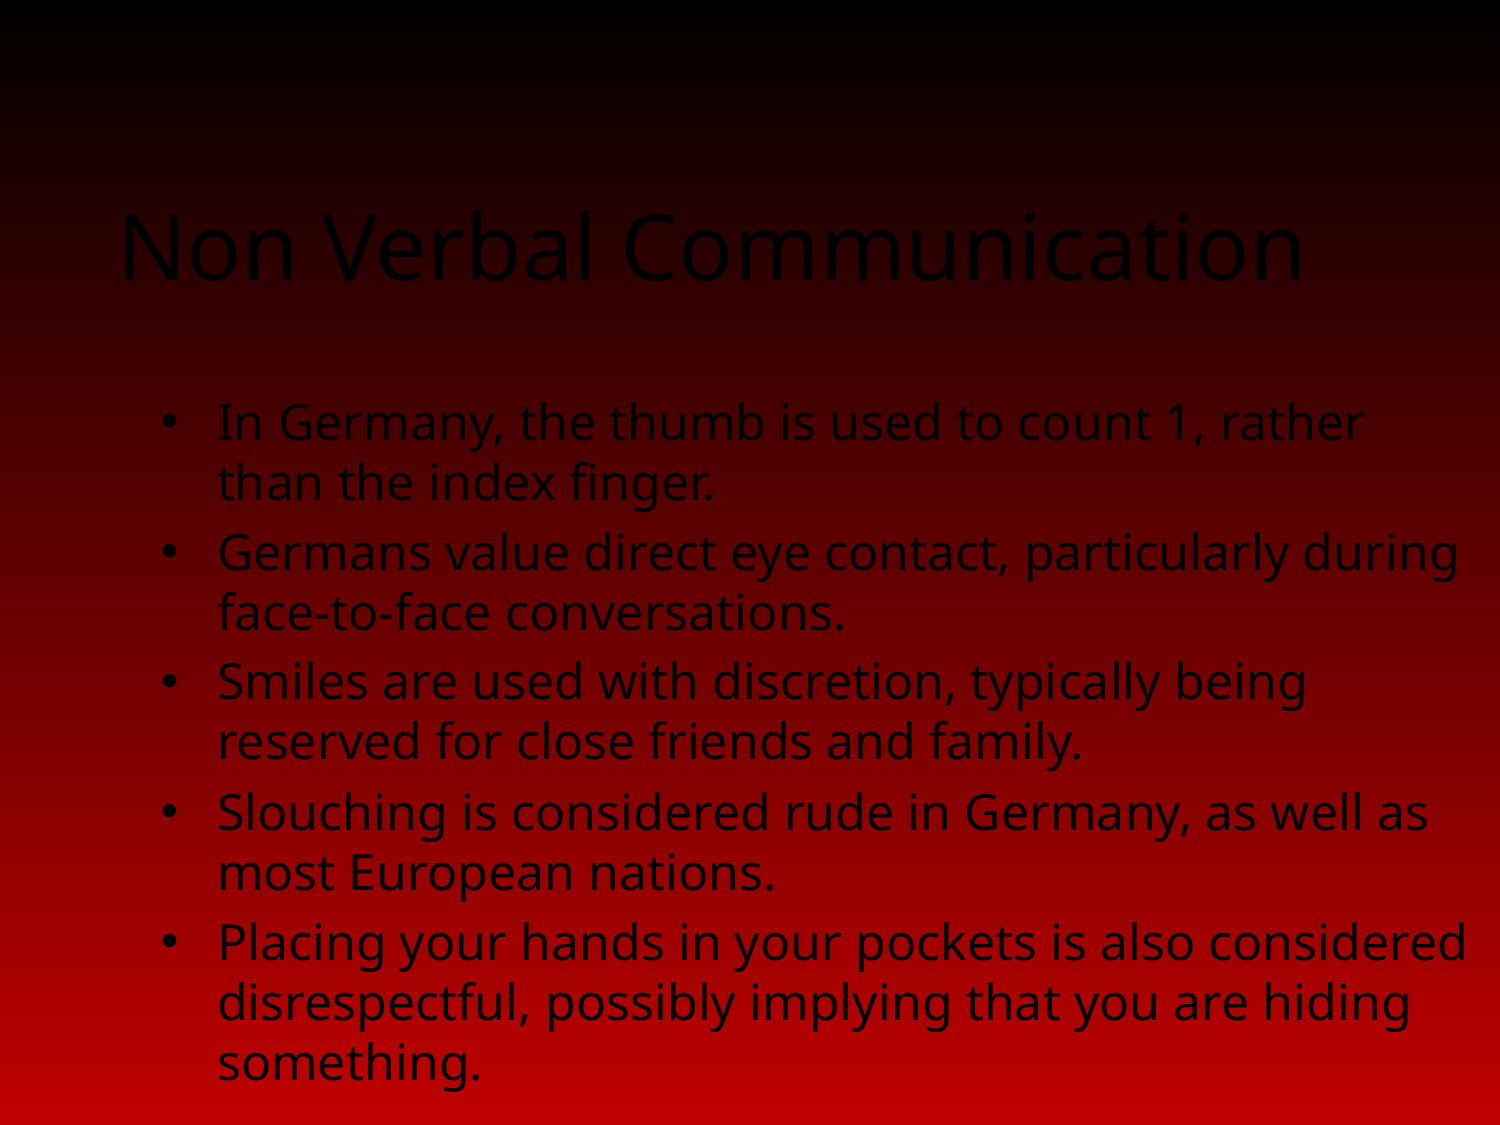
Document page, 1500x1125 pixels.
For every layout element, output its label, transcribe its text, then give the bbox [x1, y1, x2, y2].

list In Germany, the thumb is used to count 1, rather than the index finger. Germans value direct eye contact, particularly during face-to-face conversations. Smiles are used with discretion, typically being reserved for close friends and family. Slouching is considered rude in Germany, as well as most European nations. Placing your hands in your pockets is also considered disrespectful, possibly implying that you are hiding something. [145, 382, 1497, 1125]
title Non Verbal Communication [37, 149, 1388, 338]
